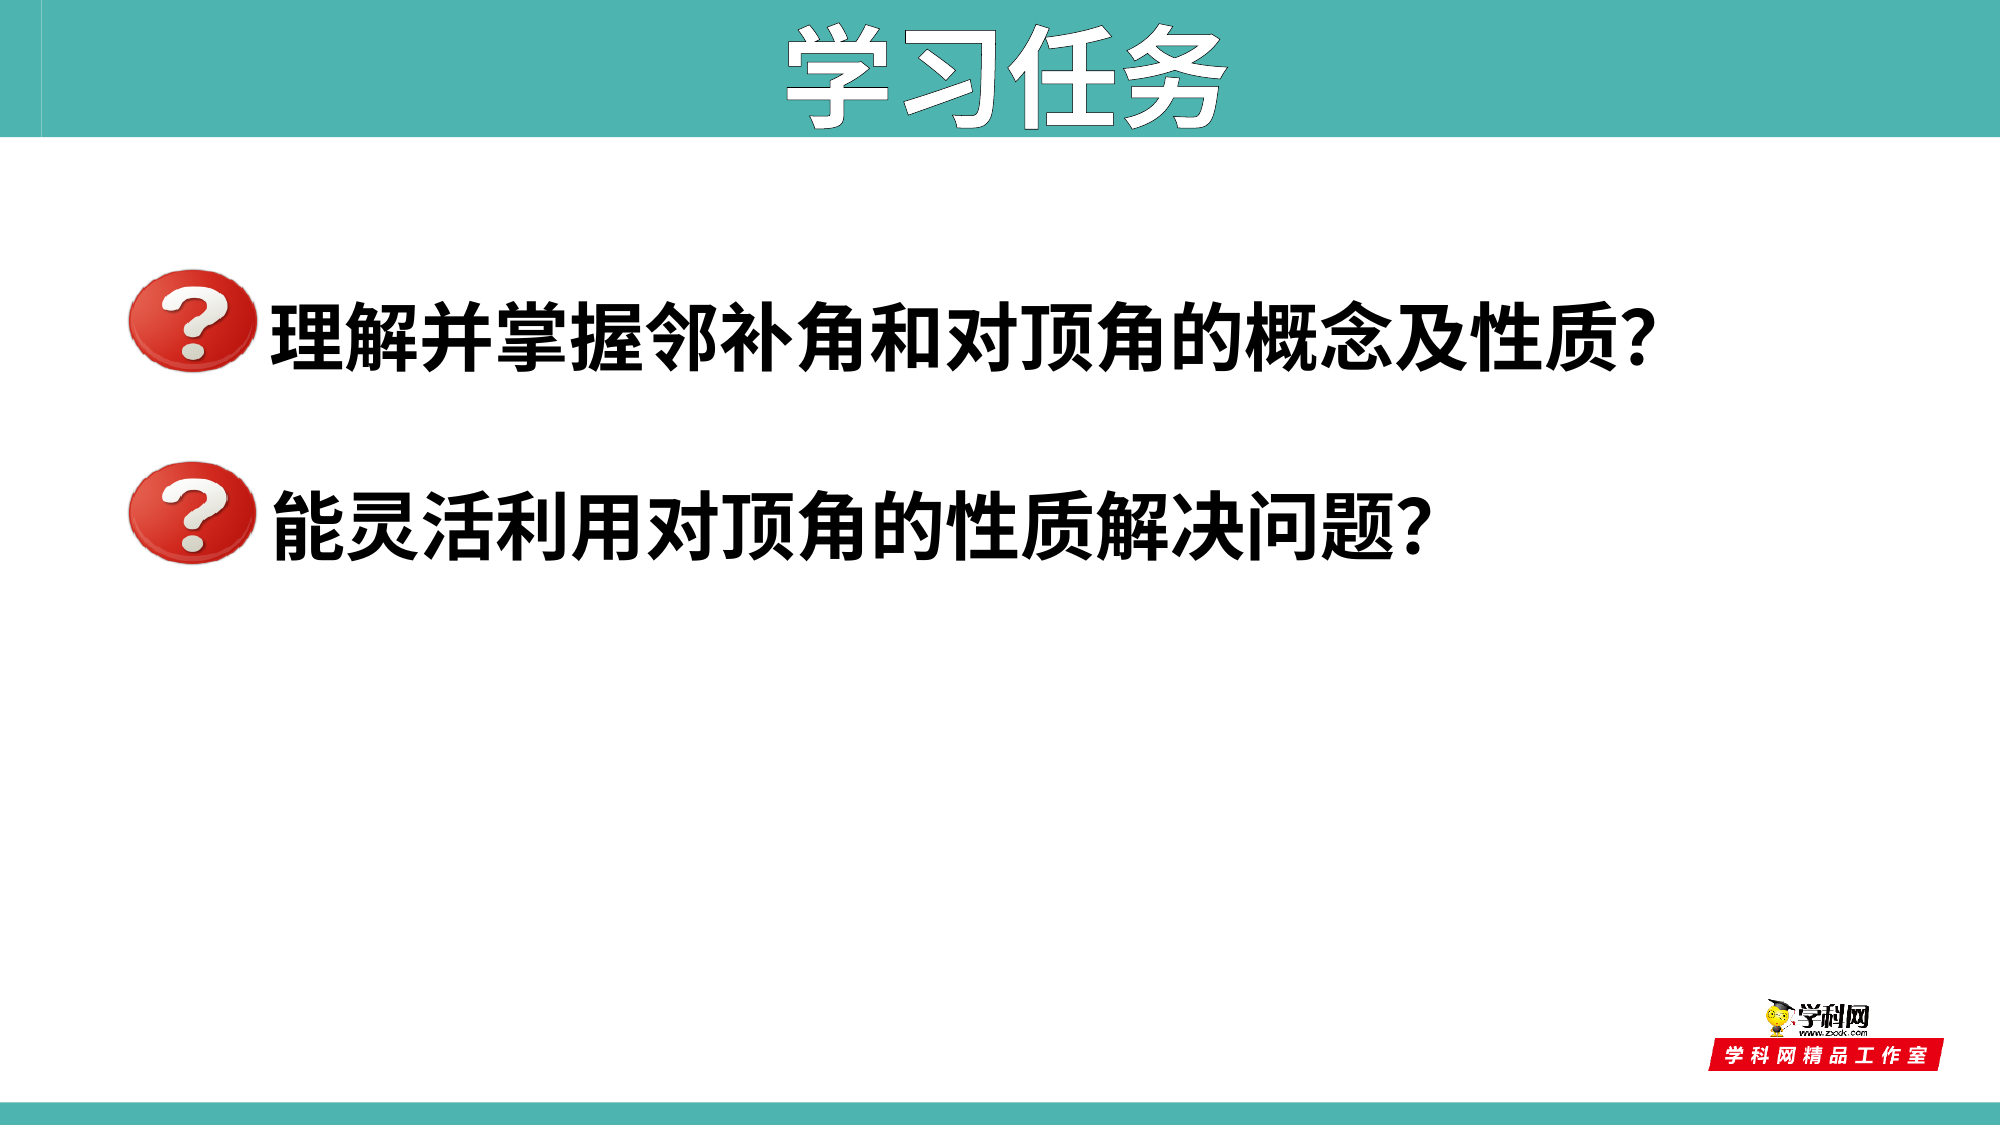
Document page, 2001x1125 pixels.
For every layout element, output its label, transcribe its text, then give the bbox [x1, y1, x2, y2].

picture [1766, 999, 1869, 1037]
picture [1708, 1038, 1944, 1071]
text_box 理解并掌握邻补角和对顶角的概念及性质？ [254, 256, 1744, 389]
text_box 能灵活利用对顶角的性质解决问题？ [255, 445, 1414, 578]
picture [123, 263, 264, 377]
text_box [0, 0, 2000, 138]
text_box [0, 1100, 2000, 1125]
picture [122, 456, 264, 570]
